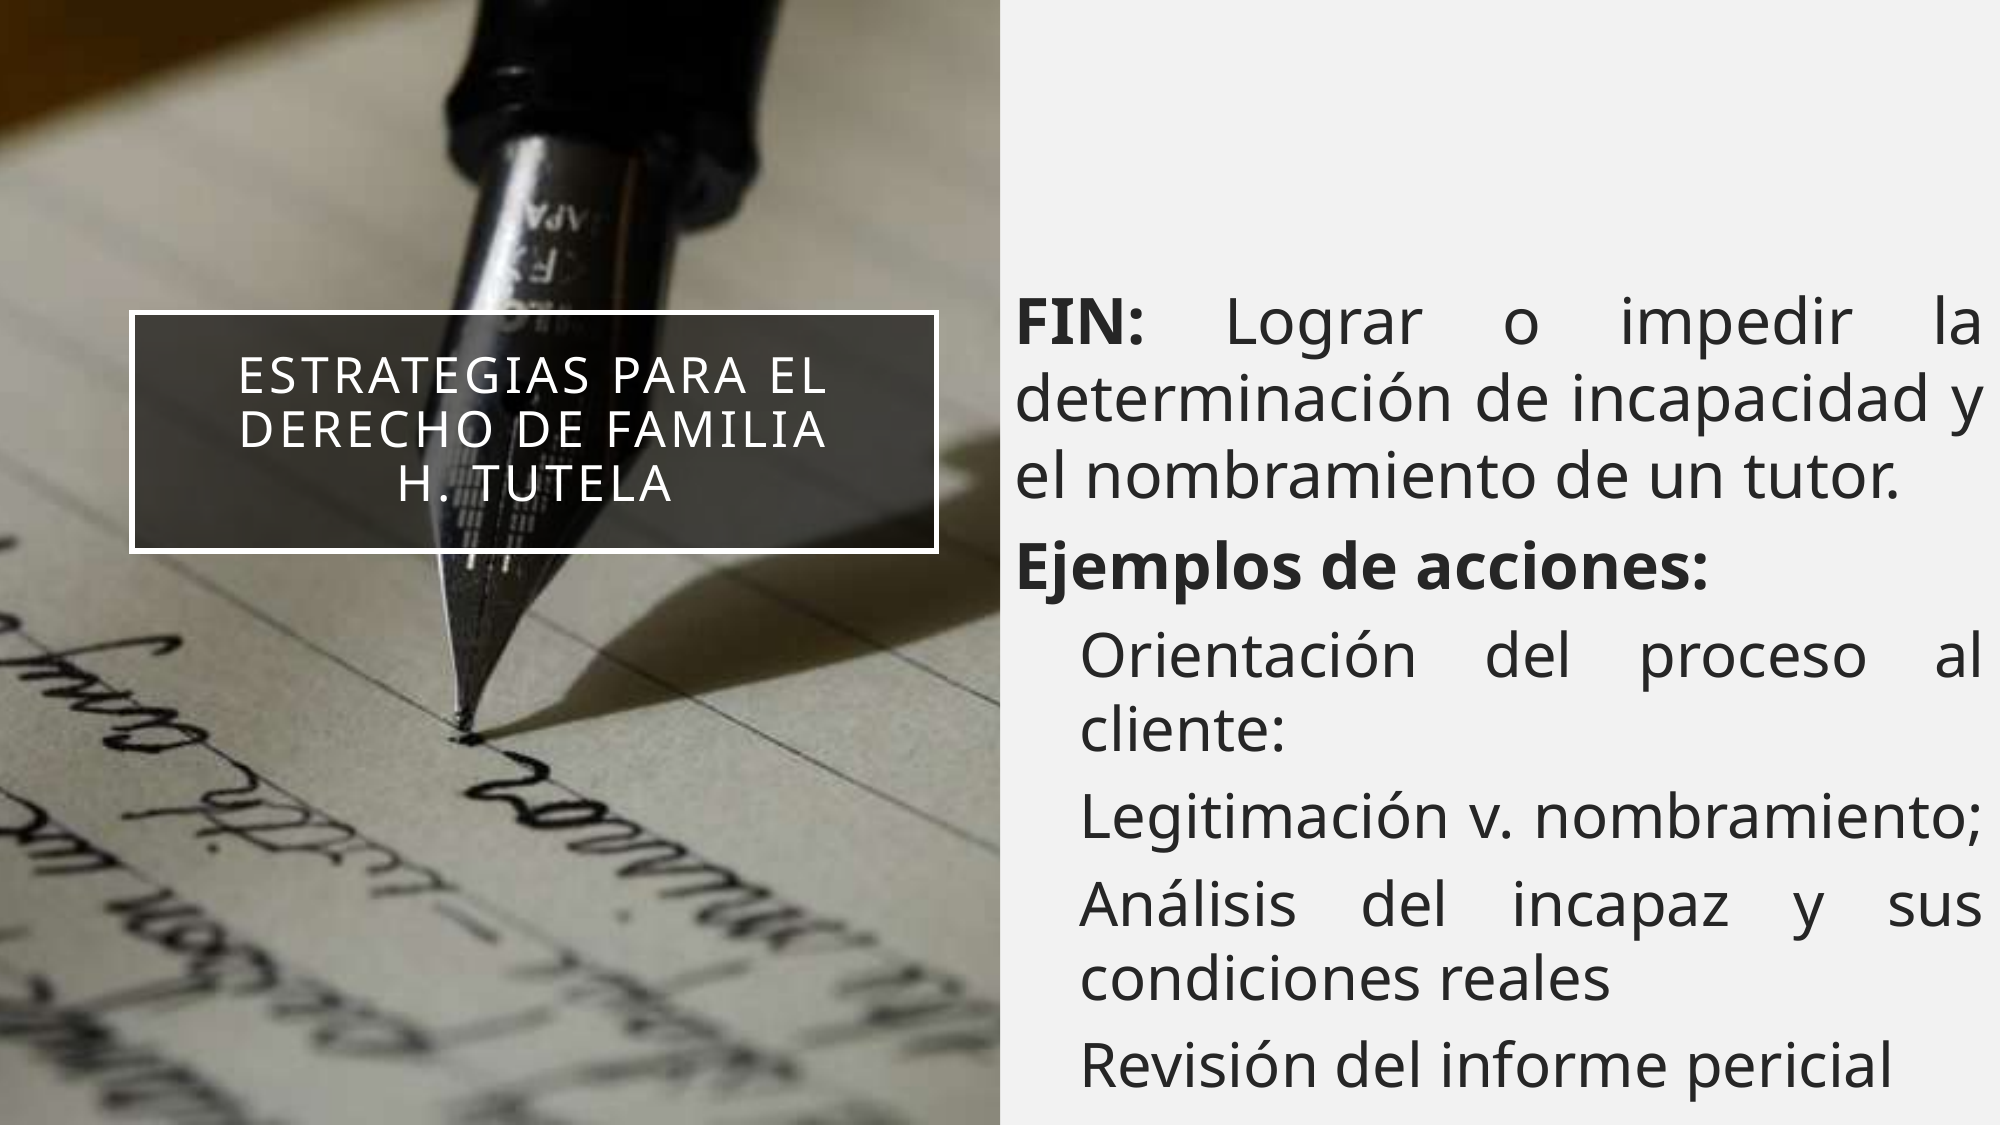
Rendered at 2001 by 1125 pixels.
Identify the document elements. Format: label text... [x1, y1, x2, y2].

picture [0, 0, 1001, 1125]
list FIN: Lograr o impedir la determinación de incapacidad y el nombramiento de un tutor. Ejemplos de acciones: Orientación del proceso al cliente: Legitimación v. nombramiento; Análisis del incapaz y sus condiciones reales Revisión del informe pericial [1001, 0, 2000, 1125]
